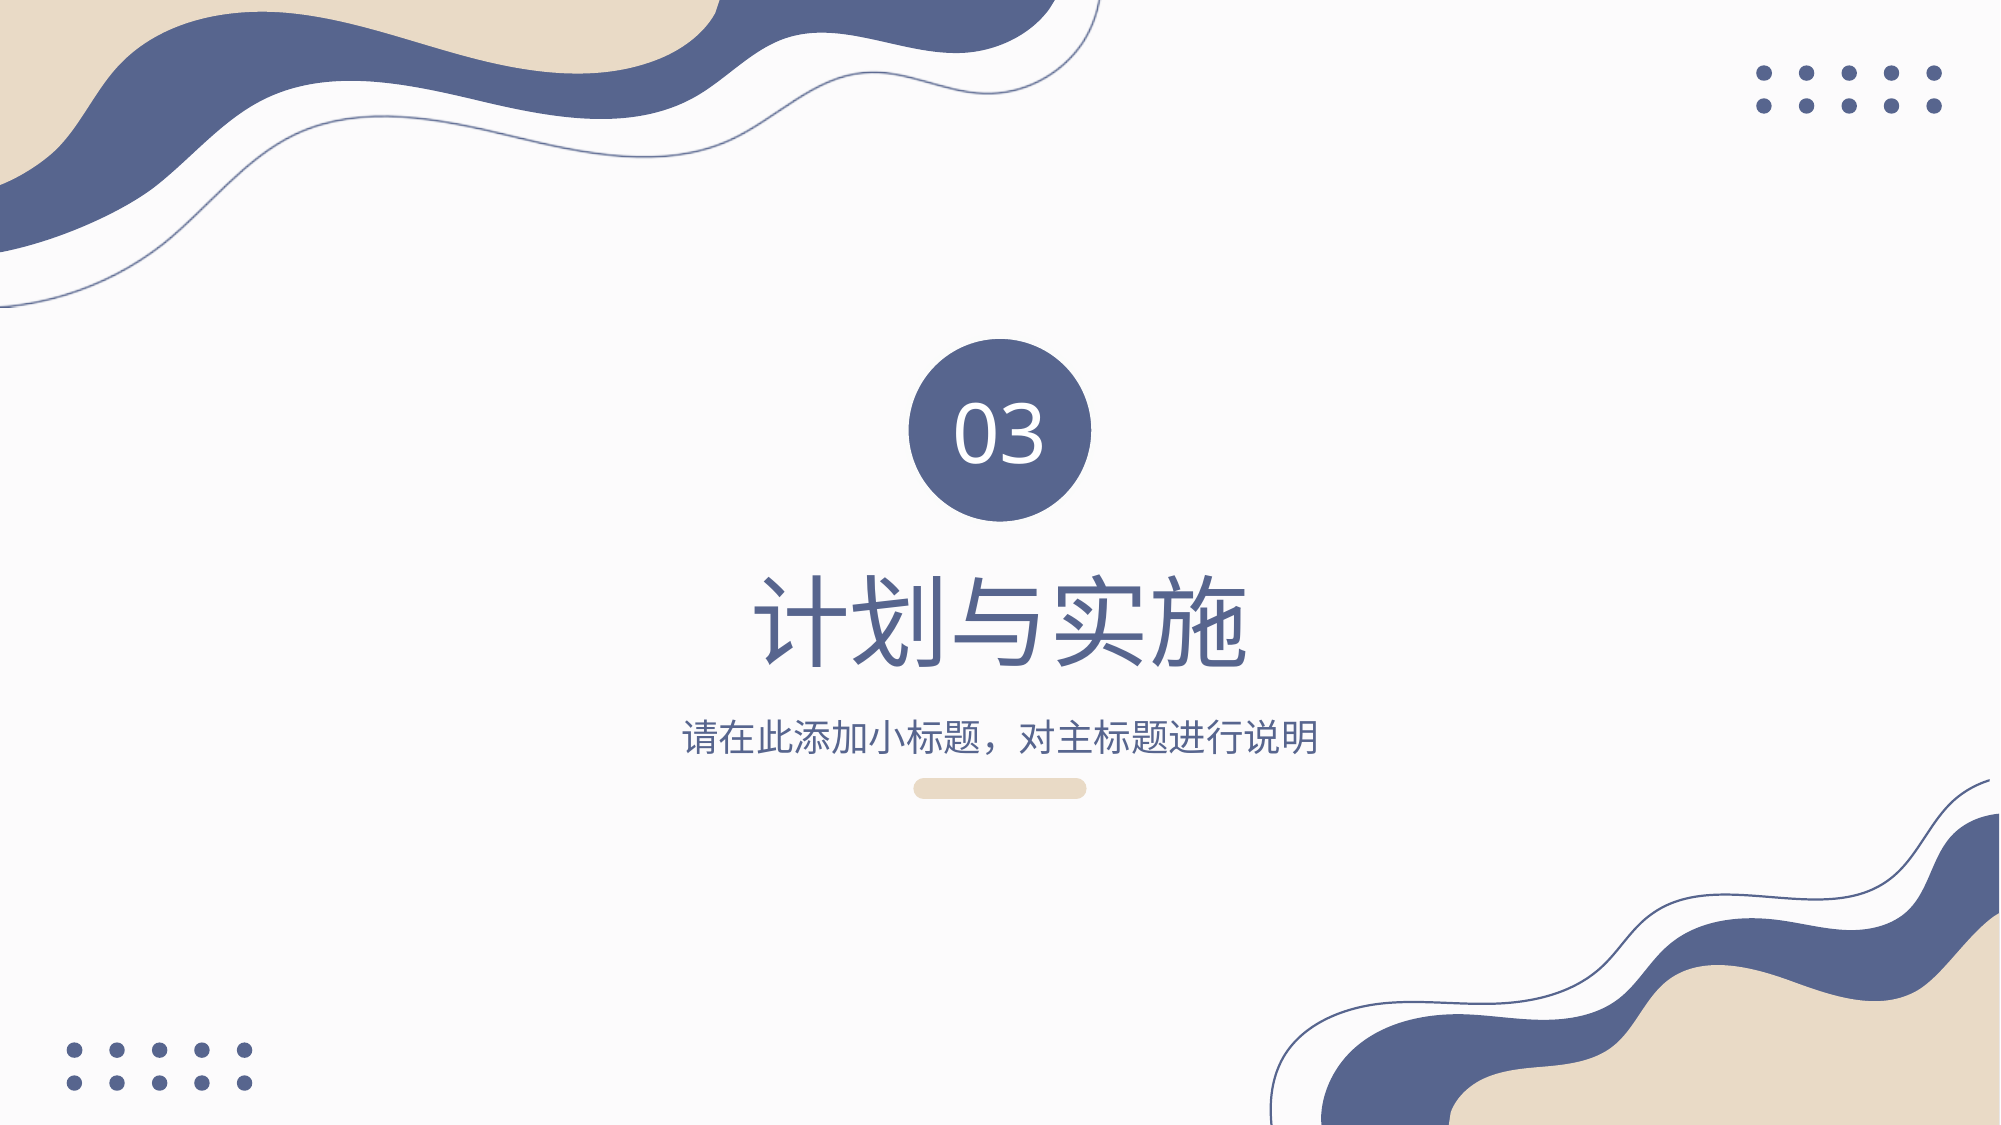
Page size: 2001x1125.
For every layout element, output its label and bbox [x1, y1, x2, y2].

text_box [584, 336, 1416, 789]
